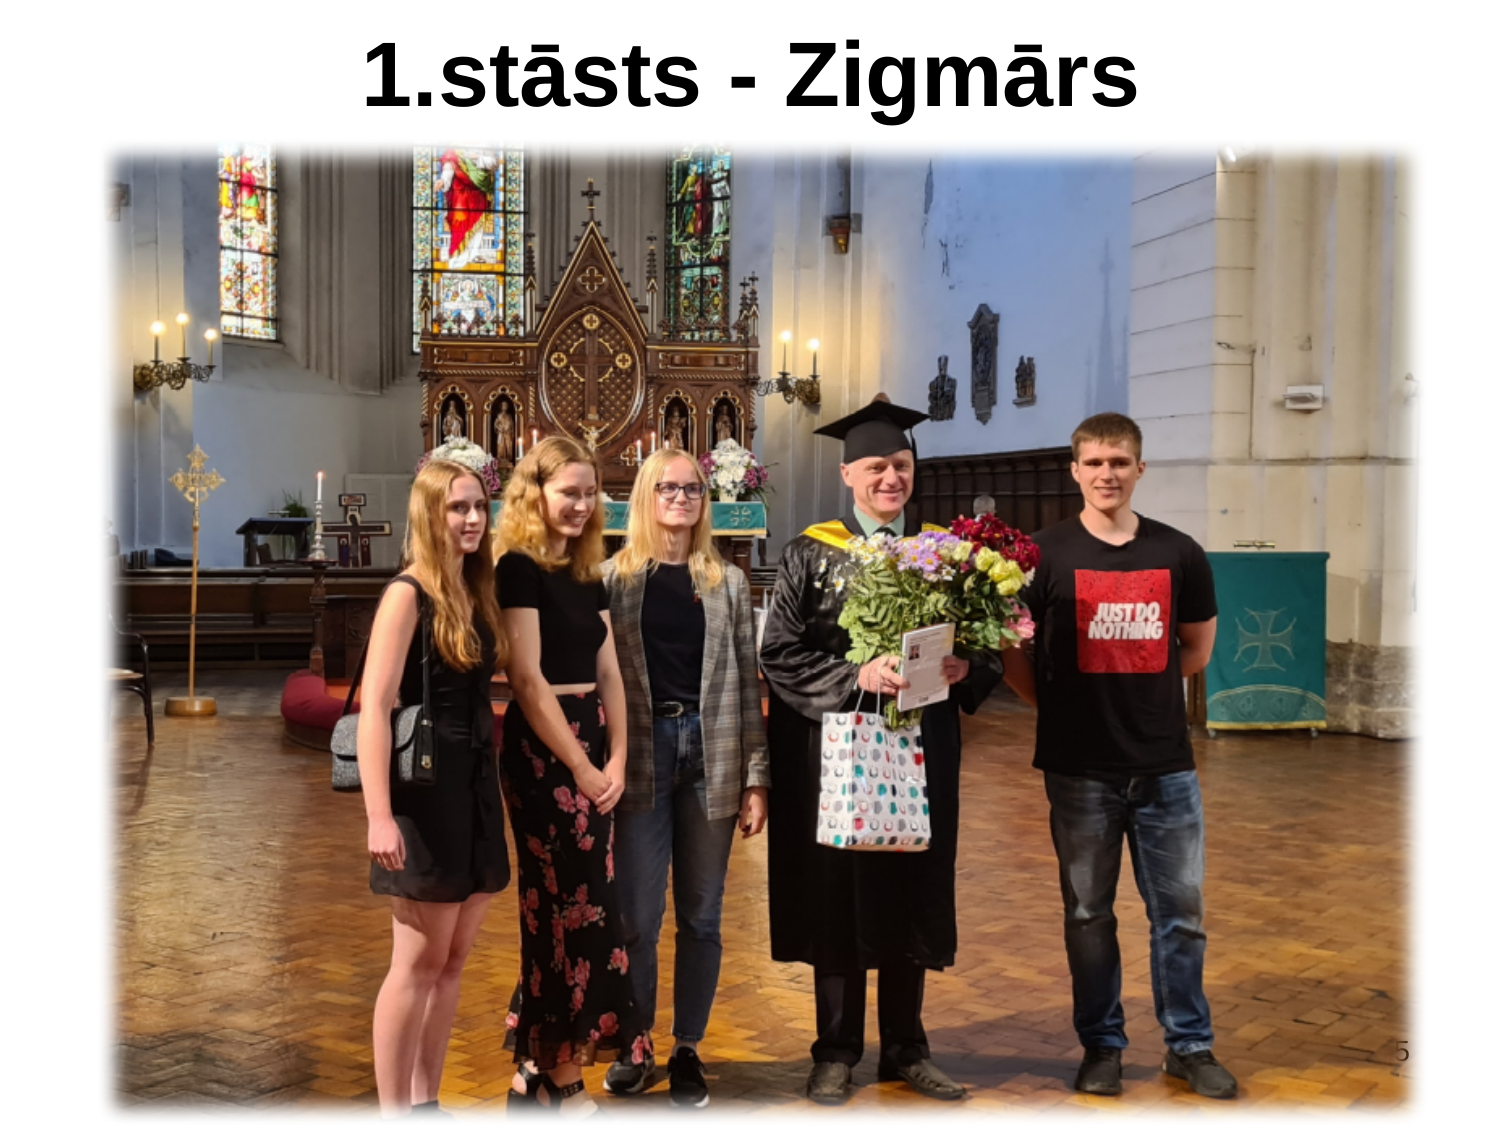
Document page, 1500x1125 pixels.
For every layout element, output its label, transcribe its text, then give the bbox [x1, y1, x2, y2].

picture [97, 139, 1428, 1125]
title 1.stāsts - Zigmārs [76, 0, 1428, 140]
